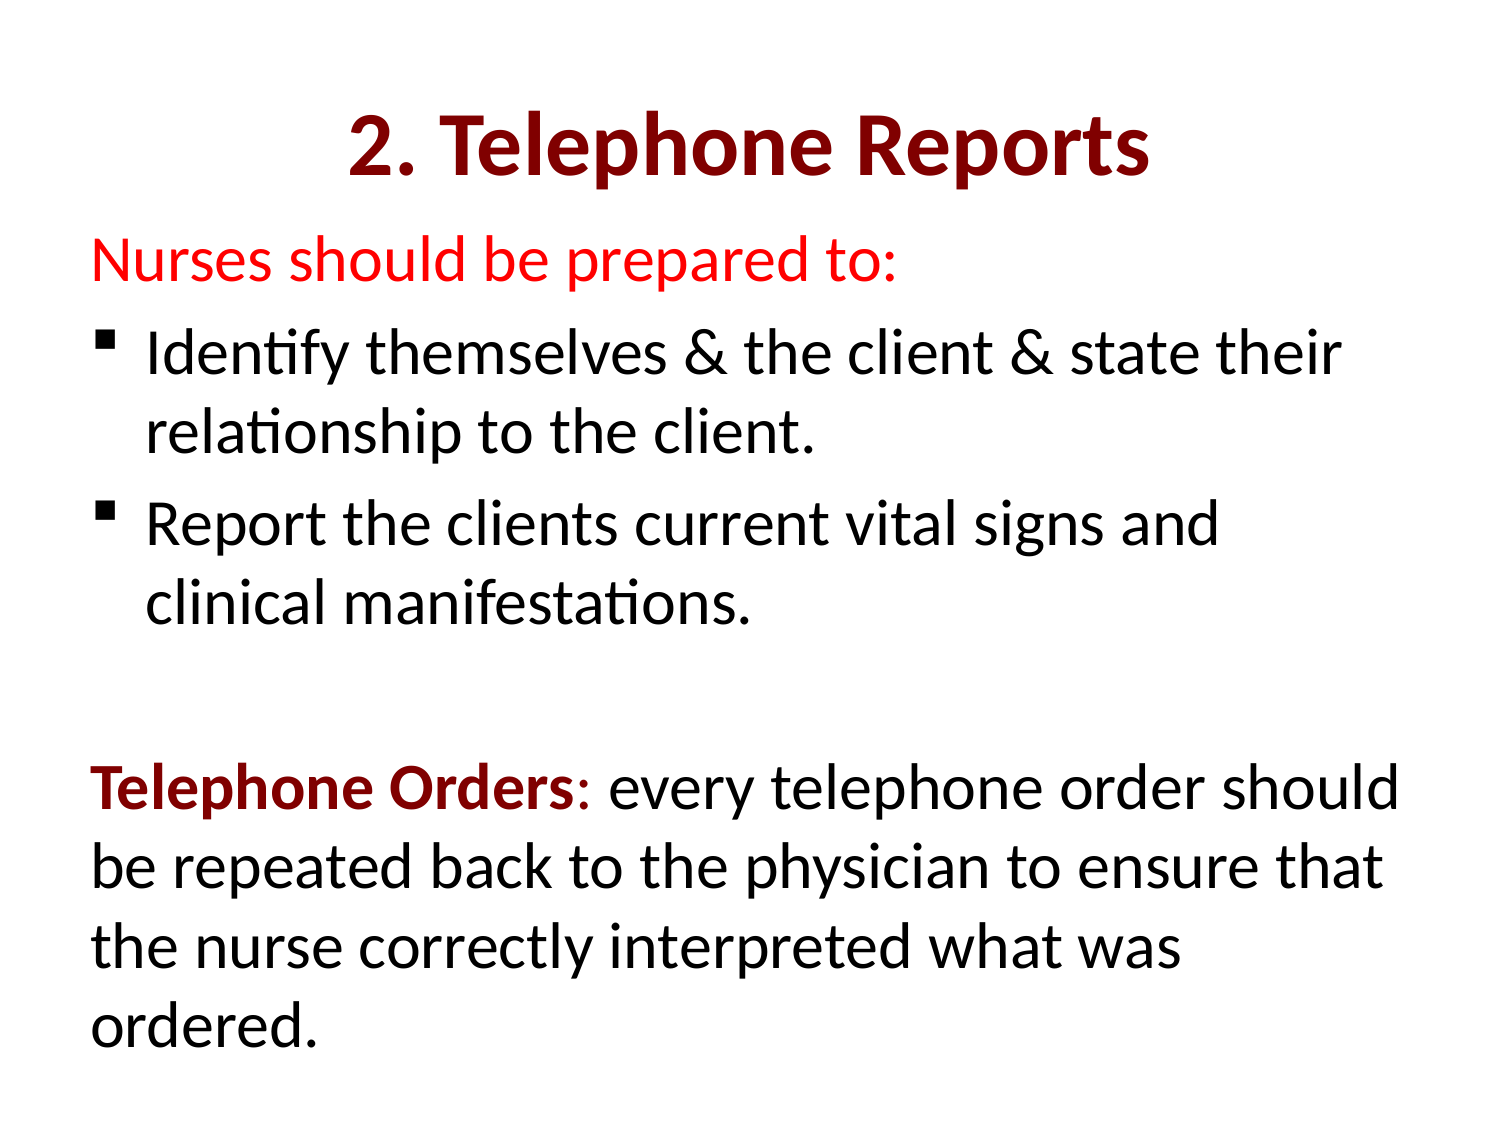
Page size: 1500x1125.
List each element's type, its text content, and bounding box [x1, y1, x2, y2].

list Nurses should be prepared to: Identify themselves & the client & state their relationship to the client. Report the clients current vital signs and clinical manifestations. Telephone Orders: every telephone order should be repeated back to the physician to ensure that the nurse correctly interpreted what was ordered. [75, 208, 1425, 1072]
title 2. Telephone Reports [75, 45, 1425, 208]
